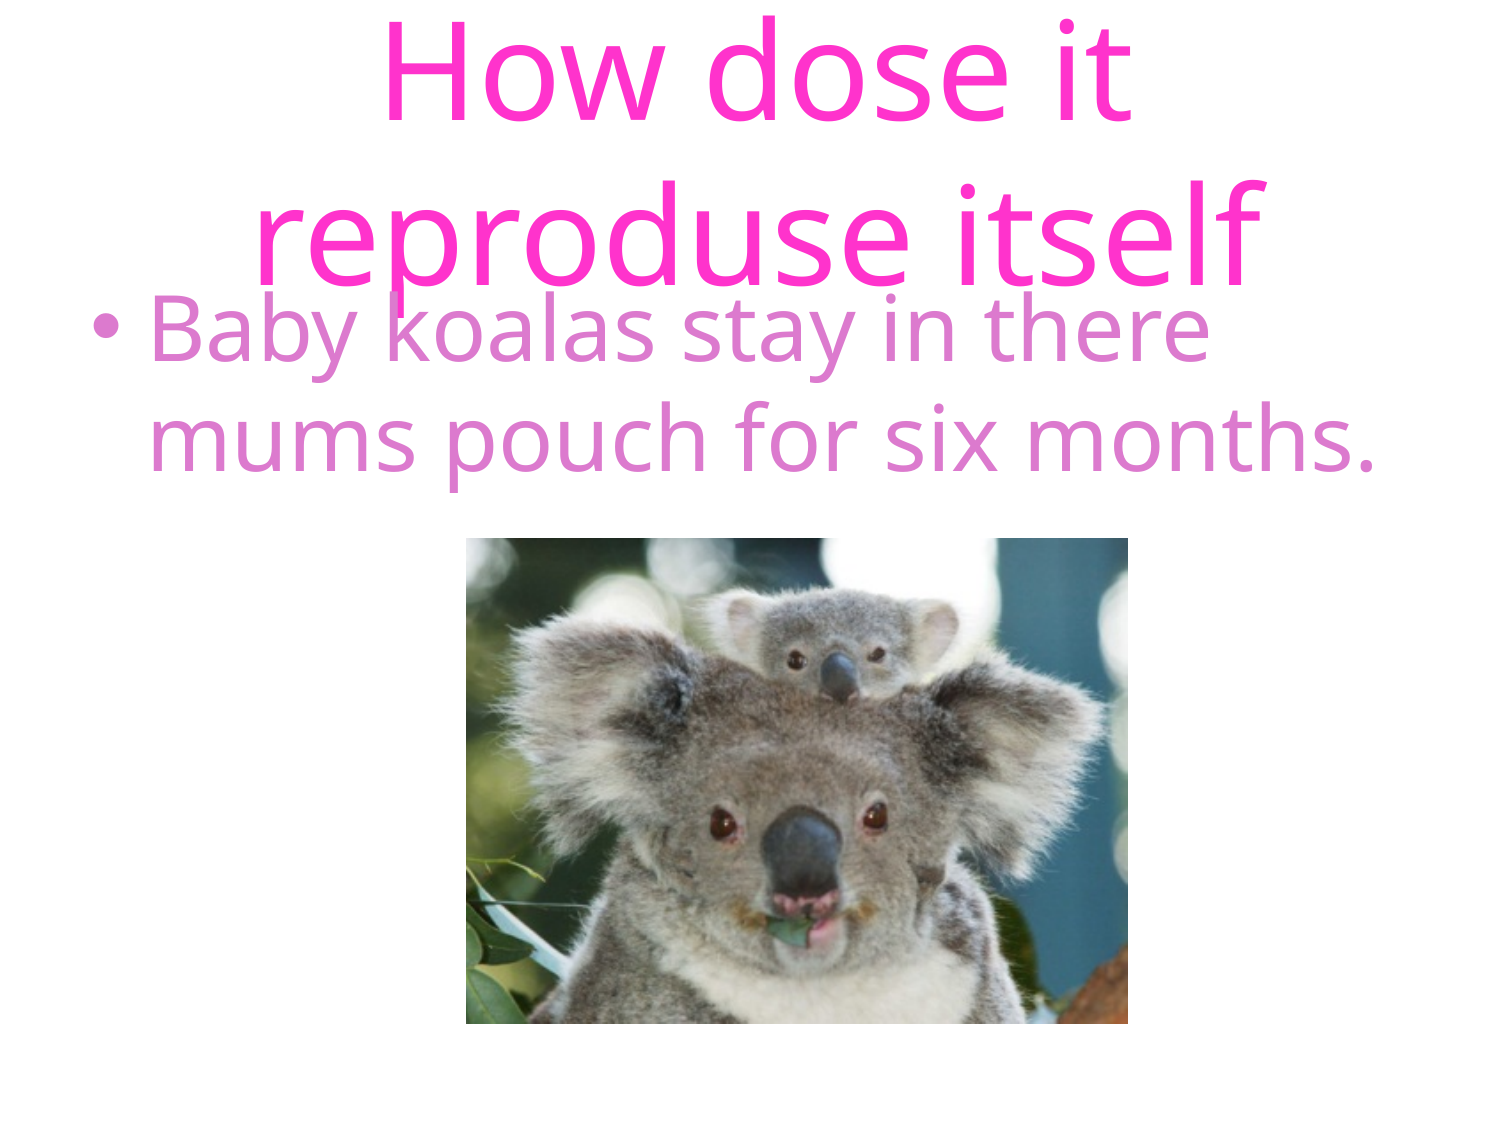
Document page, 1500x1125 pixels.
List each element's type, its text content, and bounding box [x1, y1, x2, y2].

picture [466, 538, 1129, 1024]
list Baby koalas stay in there mums pouch for six months. [75, 262, 1425, 1005]
title How dose it reproduse itself [76, 30, 1436, 266]
